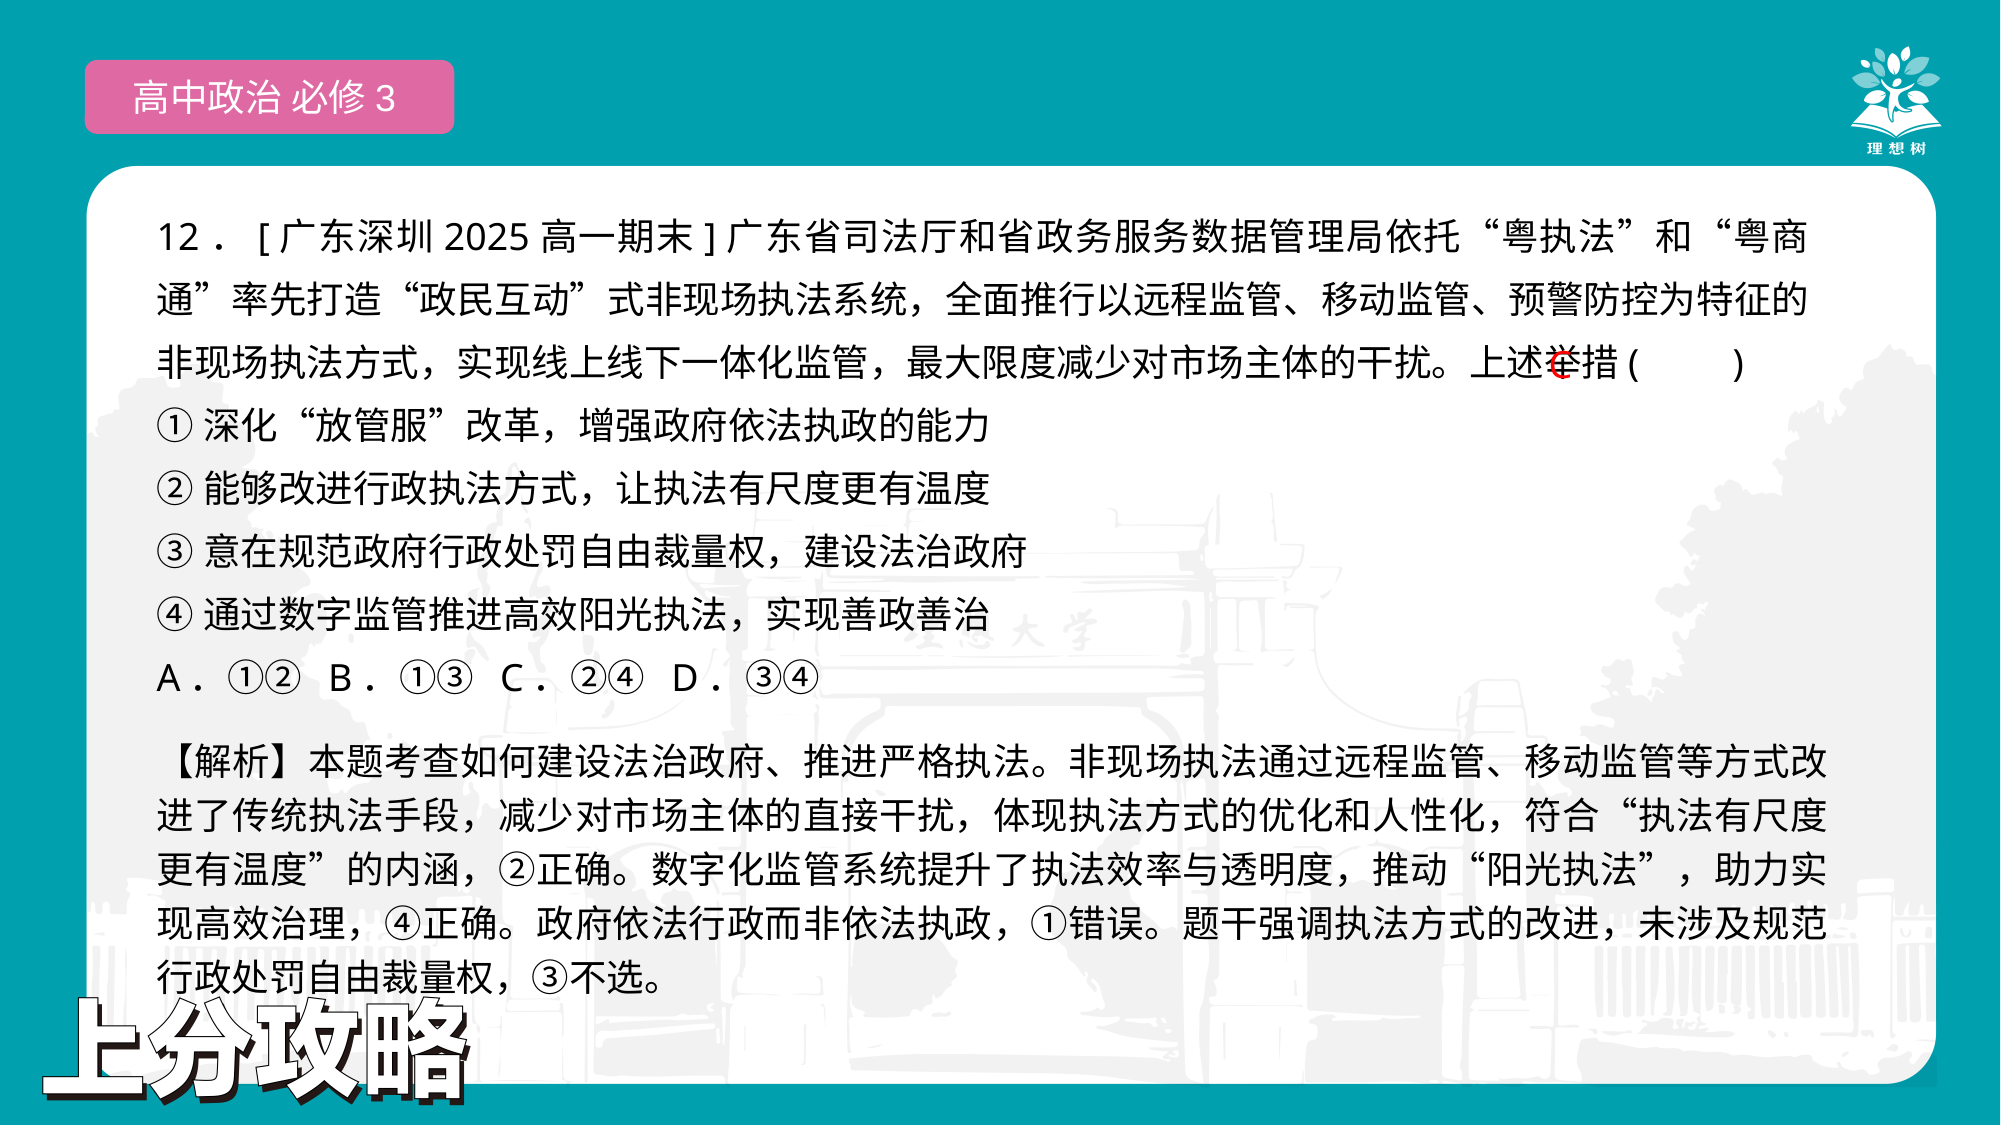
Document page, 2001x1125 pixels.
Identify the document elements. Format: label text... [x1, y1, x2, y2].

text_box 高中政治 必修3 [83, 58, 456, 135]
text_box C [1533, 311, 1645, 394]
text_box 【解析】本题考查如何建设法治政府、推进严格执法。非现场执法通过远程监管、移动监管等方式改进了传统执法手段，减少对市场主体的直接干扰，体现执法方式的优化和人性化，符合“执法有尺度更有温度”的内涵，②正确。数字化监管系统提升了执法效率与透明度，推动“阳光执法”，助力实现高效治理，④正确。政府依法行政而非依法执政，①错误。题干强调执法方式的改进，未涉及规范行政处罚自由裁量权，③不选。 [141, 721, 1843, 1007]
picture [0, 0, 2001, 1125]
text_box 12．[广东深圳2025高一期末]广东省司法厅和省政务服务数据管理局依托“粤执法”和“粤商通”率先打造“政民互动”式非现场执法系统，全面推行以远程监管、移动监管、预警防控为特征的非现场执法方式，实现线上线下一体化监管，最大限度减少对市场主体的干扰。上述举措( ) ①深化“放管服”改革，增强政府依法执政的能力 ②能够改进行政执法方式，让执法有尺度更有温度 ③意在规范政府行政处罚自由裁量权，建设法治政府 ④通过数字监管推进高效阳光执法，实现善政善治 A．①② B．①③ C．②④ D．③④ [141, 187, 1824, 707]
